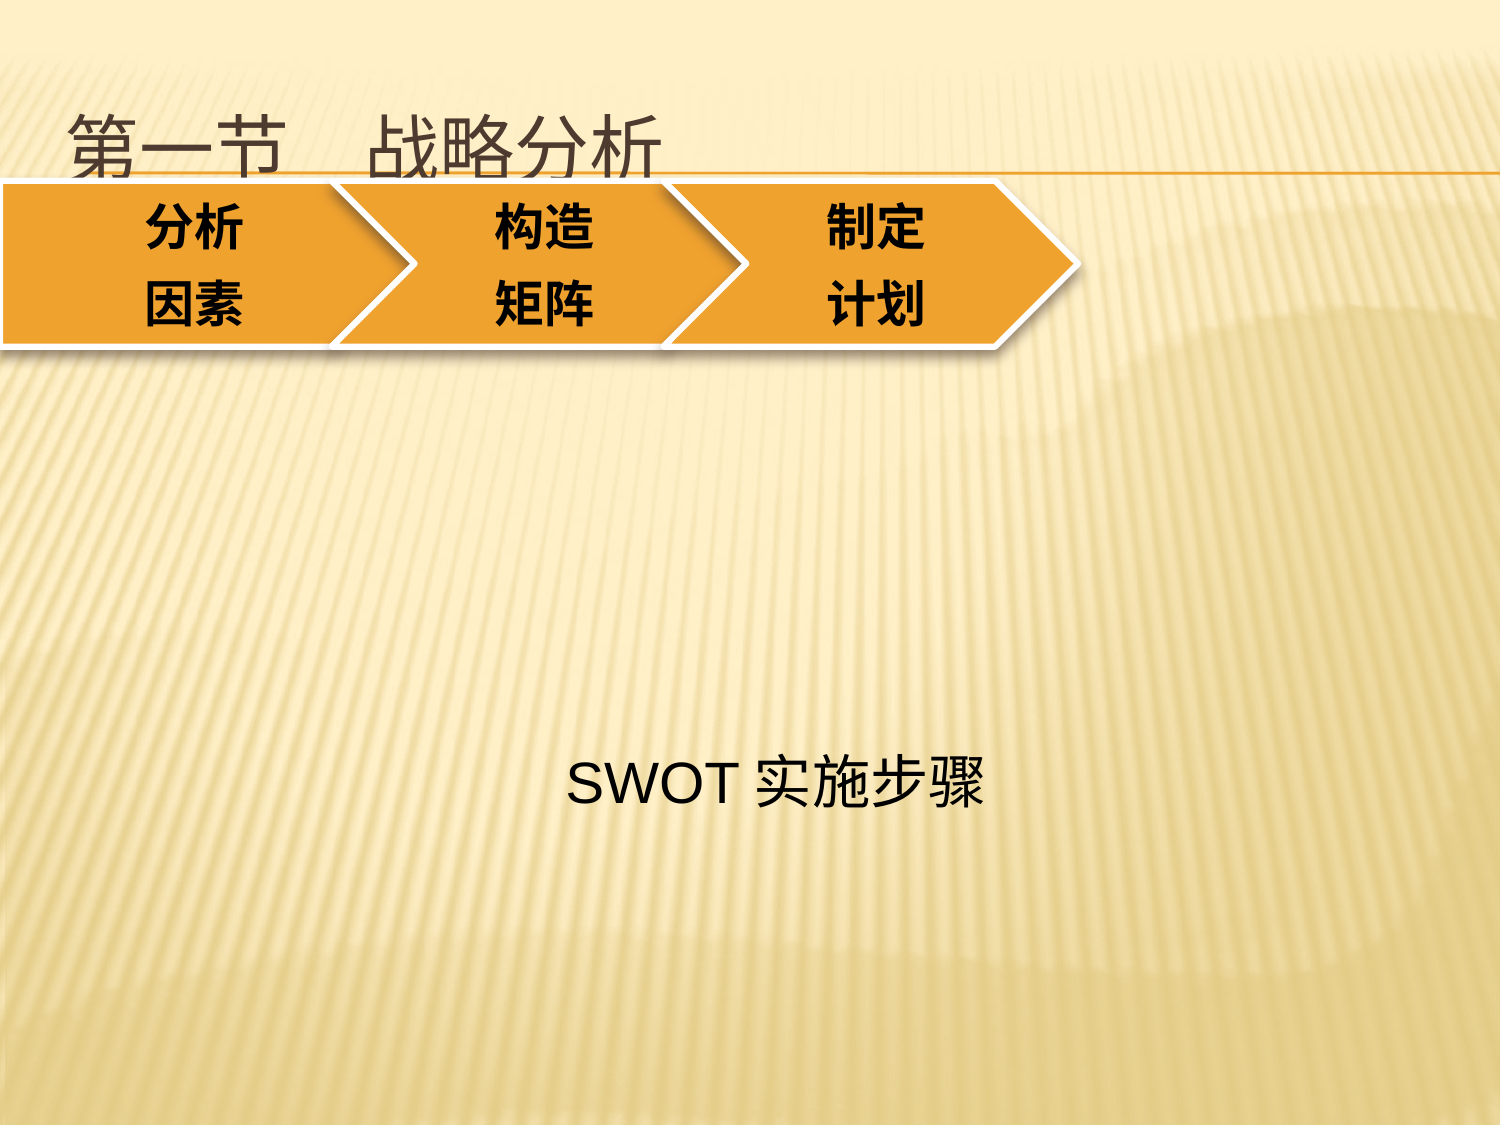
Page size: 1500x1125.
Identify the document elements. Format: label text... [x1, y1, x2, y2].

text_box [280, 327, 1360, 856]
title 第一节 战略分析 [50, 79, 1475, 217]
list 三、内外部环境分析 [50, 254, 1475, 998]
